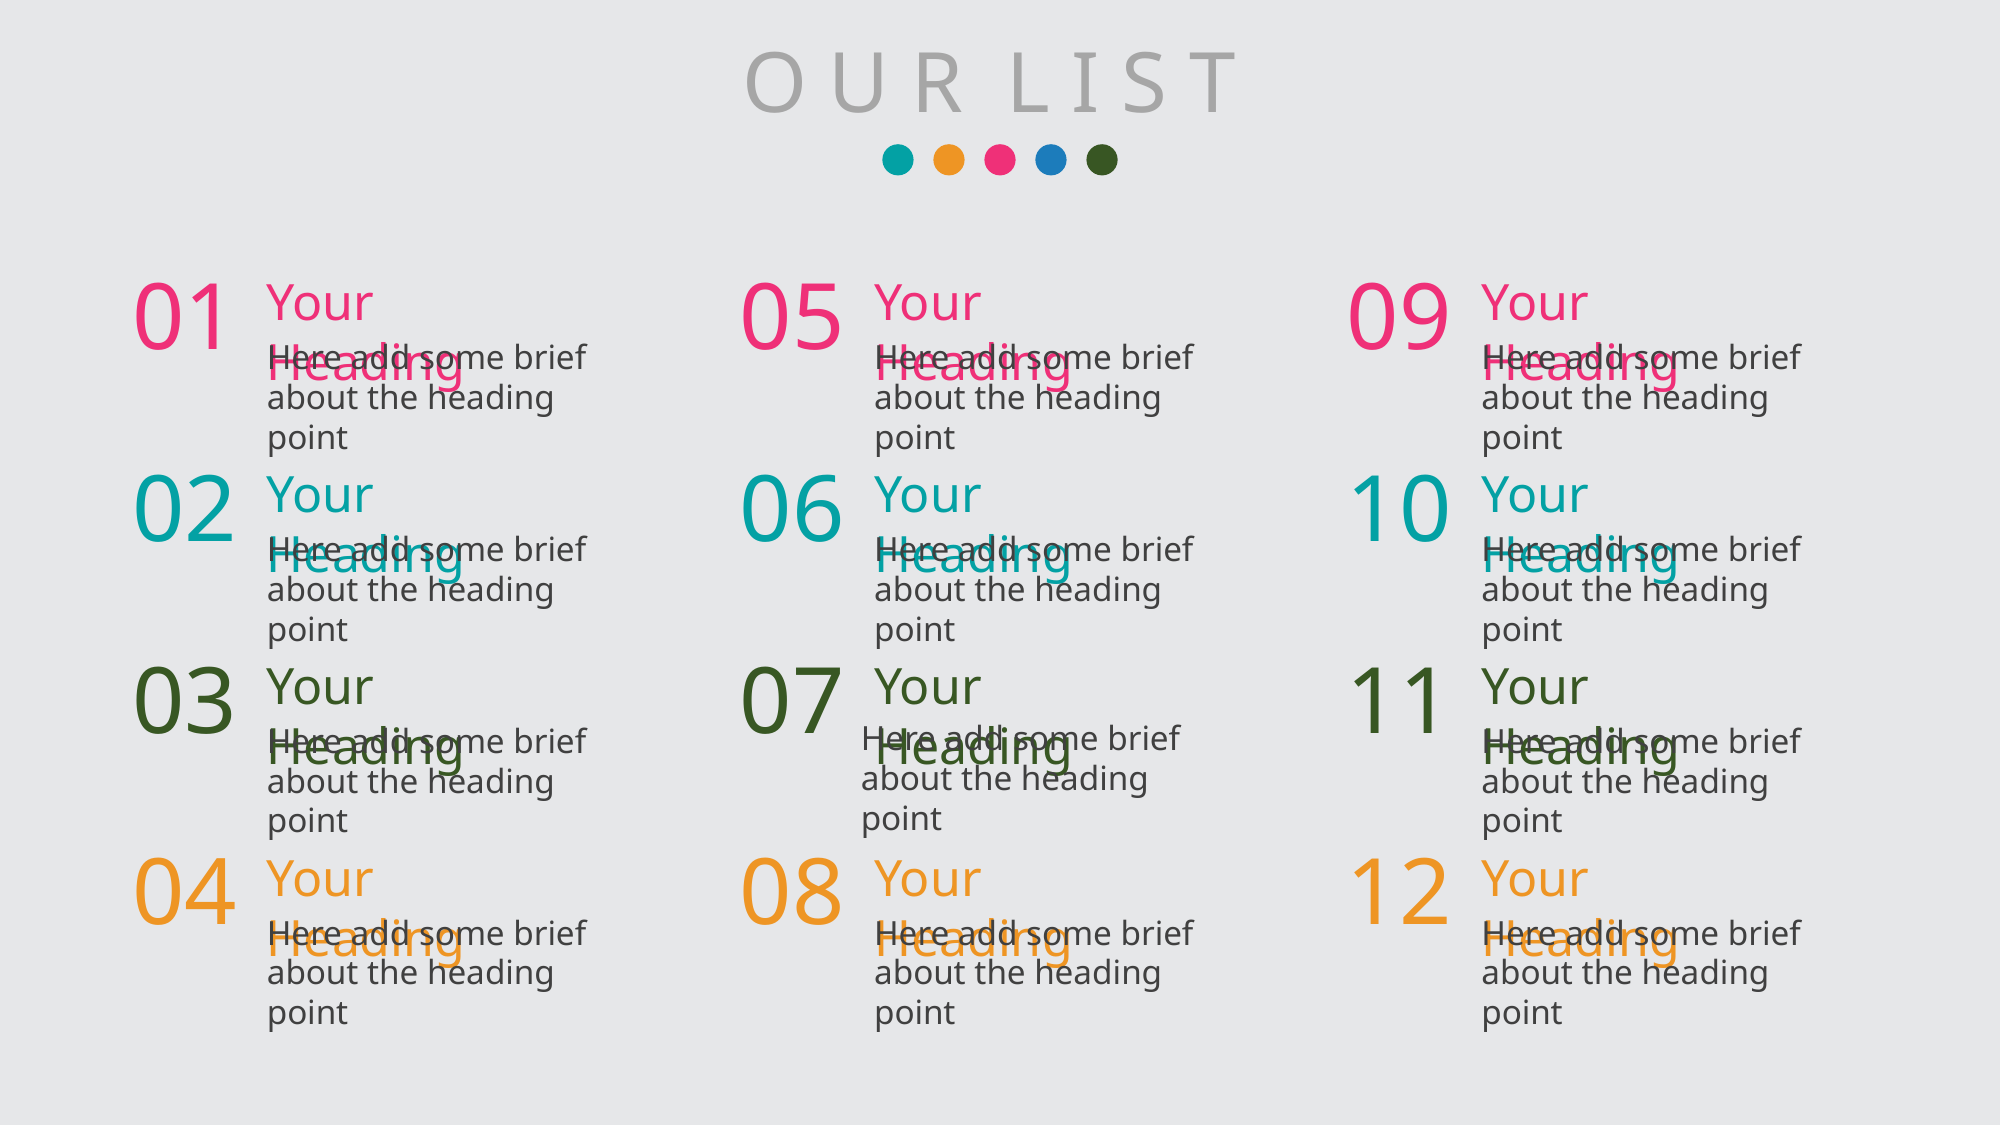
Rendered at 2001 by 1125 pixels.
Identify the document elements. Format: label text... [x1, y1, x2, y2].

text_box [1316, 442, 1874, 617]
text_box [1316, 825, 1874, 1001]
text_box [102, 442, 660, 617]
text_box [882, 144, 1118, 176]
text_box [1316, 250, 1874, 425]
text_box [102, 634, 660, 809]
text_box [709, 825, 1267, 1001]
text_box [709, 250, 1267, 425]
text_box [1316, 634, 1874, 809]
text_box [102, 825, 660, 1001]
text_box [709, 634, 1254, 806]
text_box O U R L I S T [402, 21, 1597, 137]
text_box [102, 250, 660, 425]
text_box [709, 442, 1267, 617]
